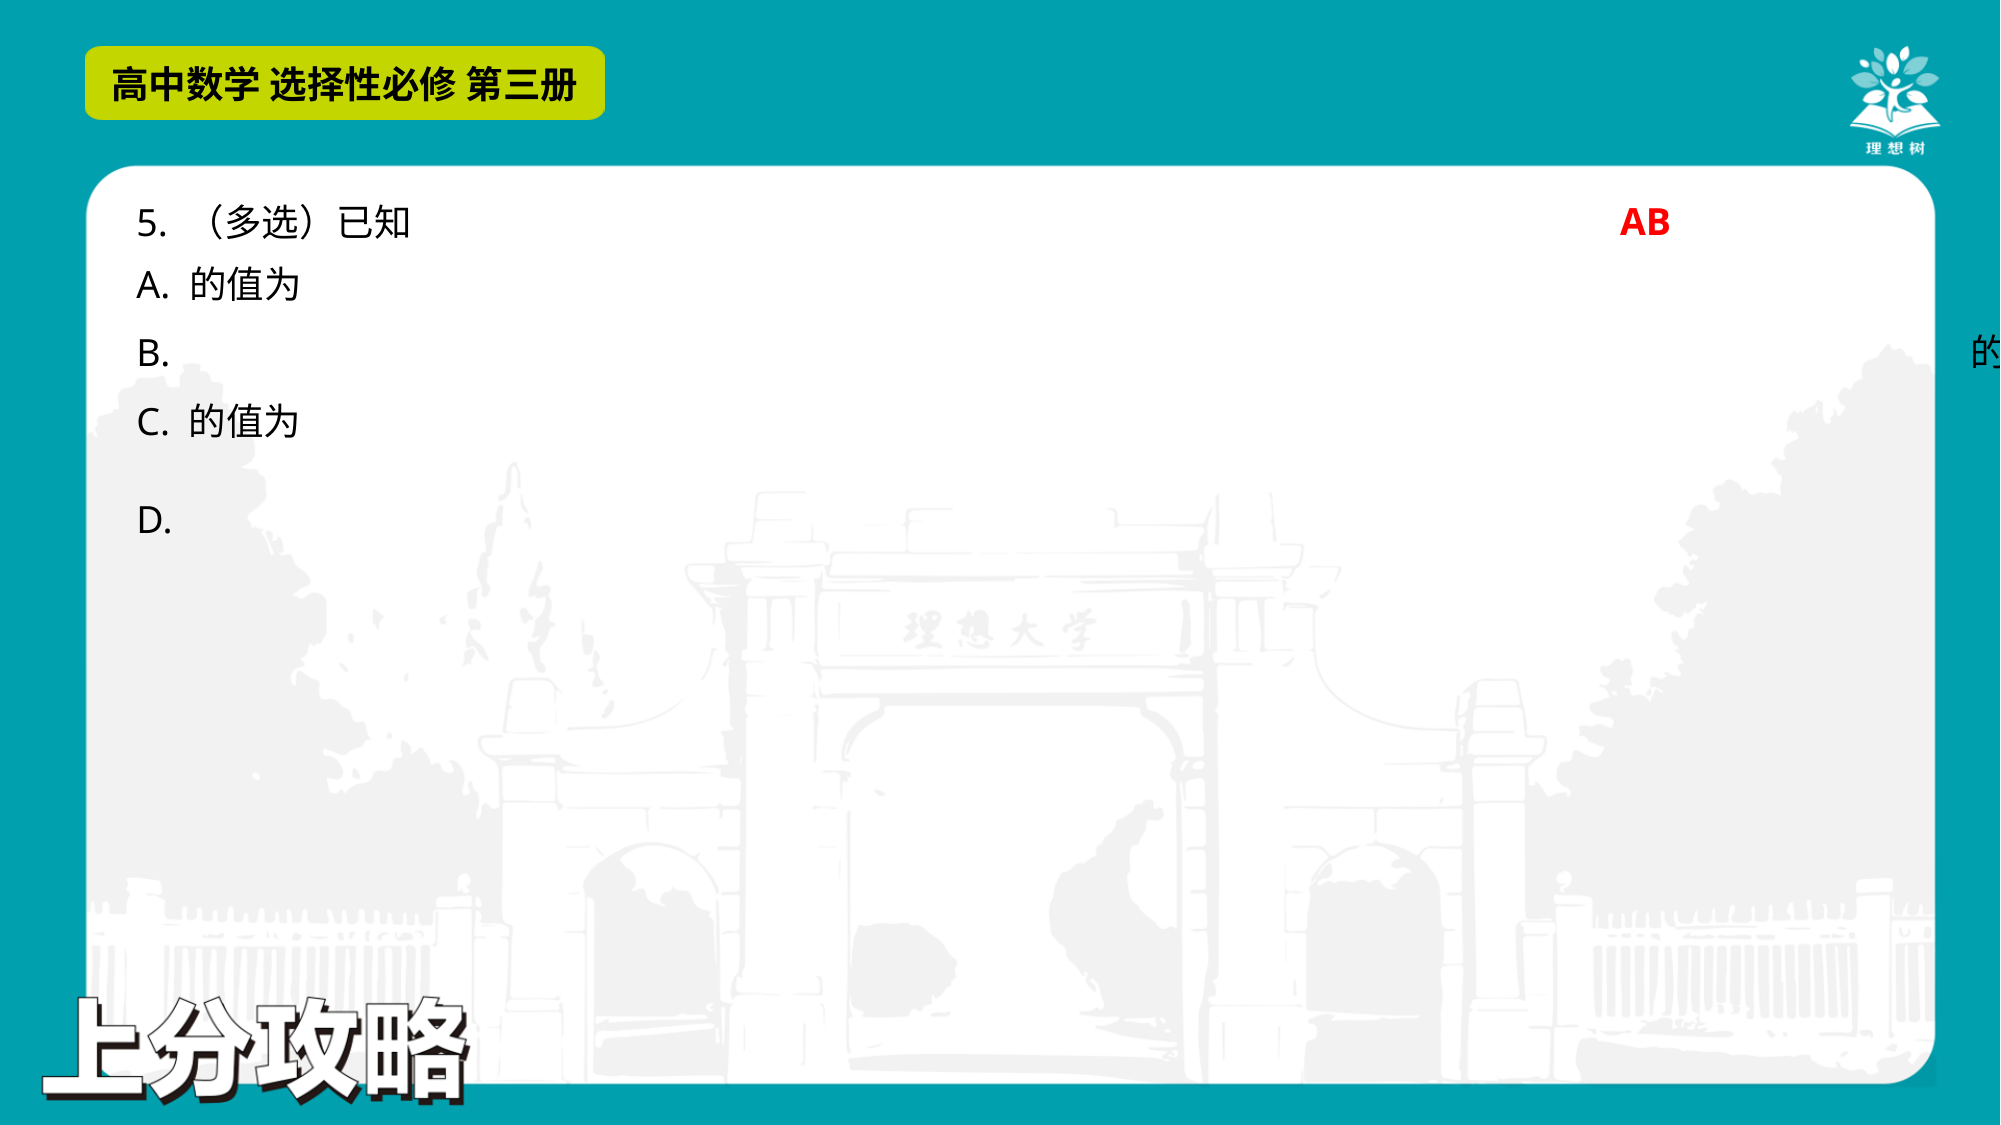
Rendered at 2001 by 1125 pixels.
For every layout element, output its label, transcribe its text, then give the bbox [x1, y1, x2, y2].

text_box AB [1604, 175, 1687, 236]
picture [0, 0, 2000, 1125]
